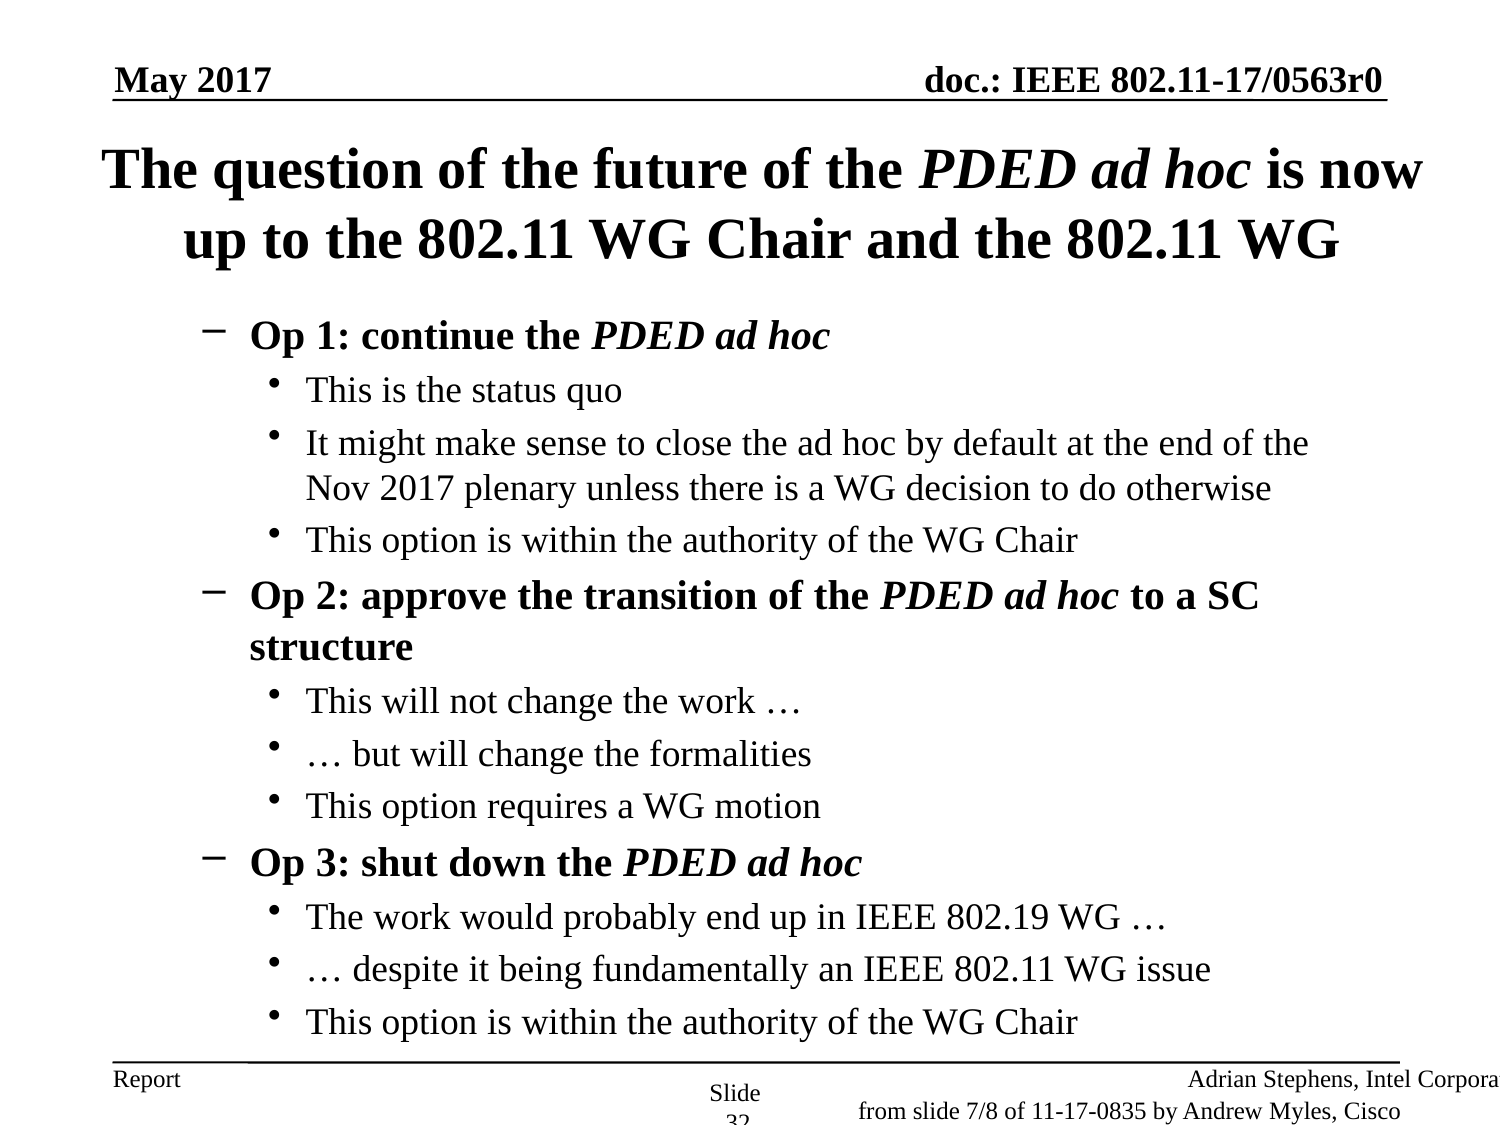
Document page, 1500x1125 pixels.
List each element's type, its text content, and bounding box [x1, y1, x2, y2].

text_box from slide 7/8 of 11-17-0835 by Andrew Myles, Cisco [343, 1087, 1417, 1125]
text_box Adrian Stephens, Intel Corporation [1187, 1062, 1500, 1093]
title The question of the future of the PDED ad hoc is now up to the 802.11 WG Chair and the 802.11 WG [75, 112, 1450, 288]
list Op 1: continue the PDED ad hoc This is the status quo It might make sense to close the ad hoc by default at the end of the Nov 2017 plenary unless there is a WG decision to do otherwise This option is within the authority of the WG Chair Op 2: approve the transition of the PDED ad hoc to a SC structure This will not change the work … … but will change the formalities This option requires a WG motion Op 3: shut down the PDED ad hoc The work would probably end up in IEEE 802.19 WG … … despite it being fundamentally an IEEE 802.11 WG issue This option is within the authority of the WG Chair [112, 299, 1388, 975]
slide_number Slide 32 [699, 1076, 777, 1087]
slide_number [114, 54, 374, 101]
